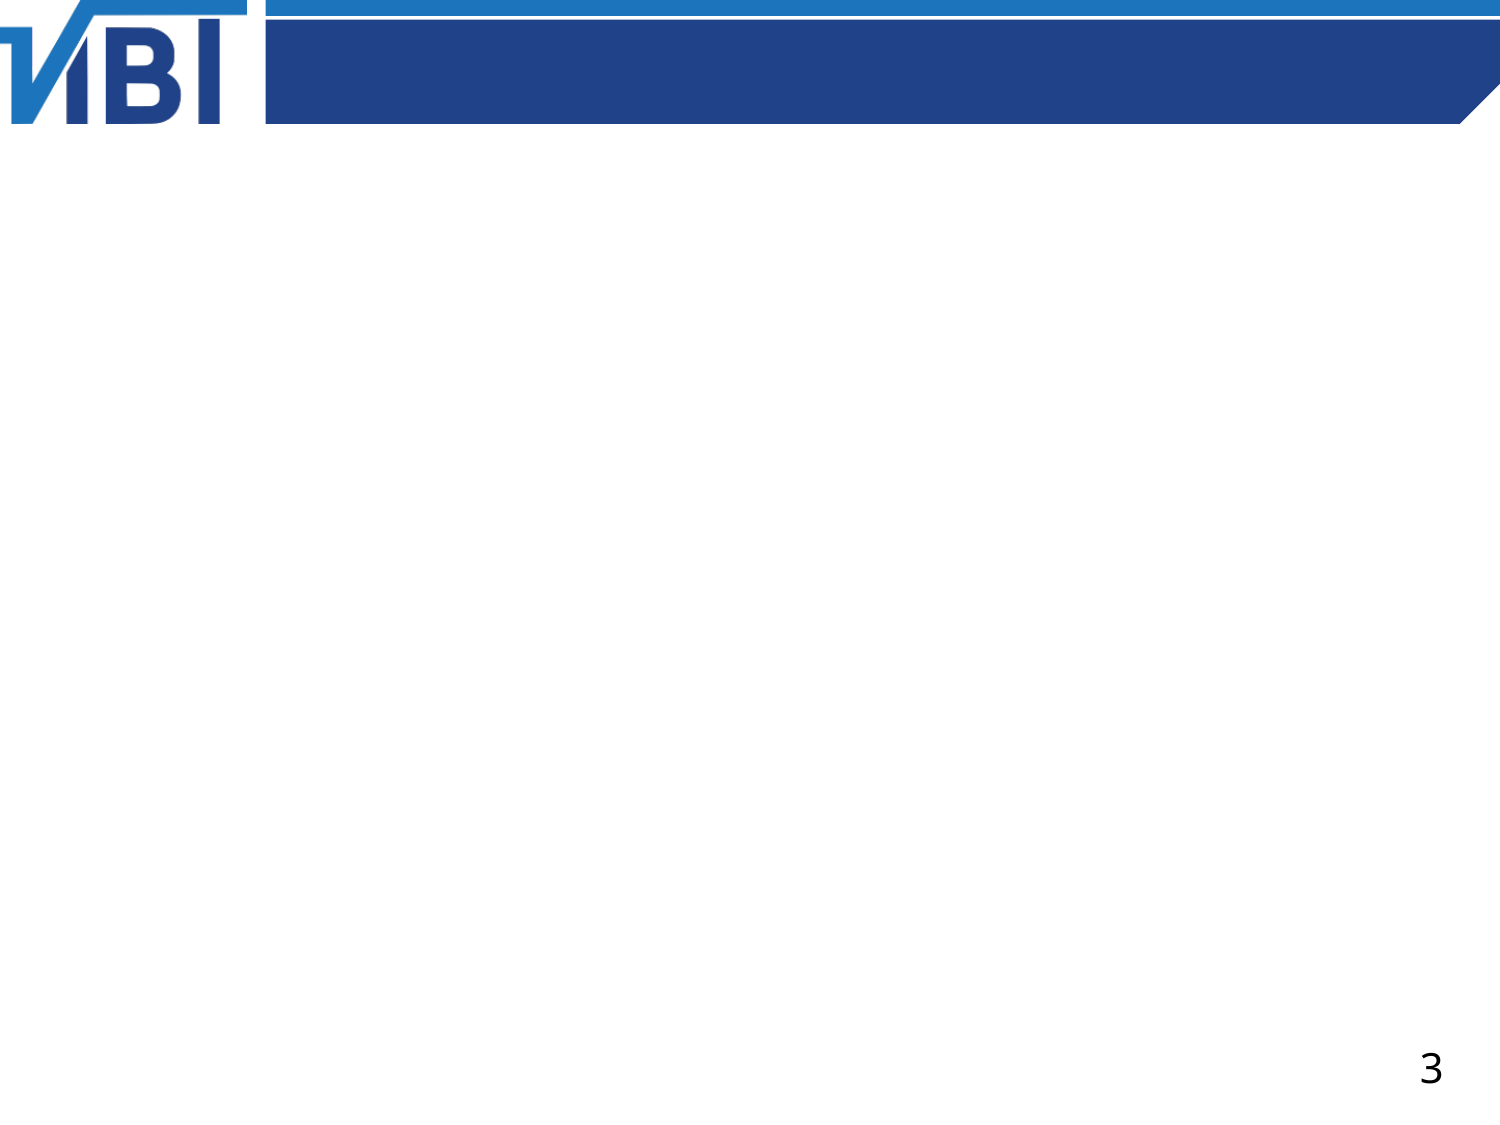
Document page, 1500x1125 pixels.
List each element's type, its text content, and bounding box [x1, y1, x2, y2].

slide_number 3 [1340, 1046, 1459, 1107]
picture [0, 0, 247, 124]
